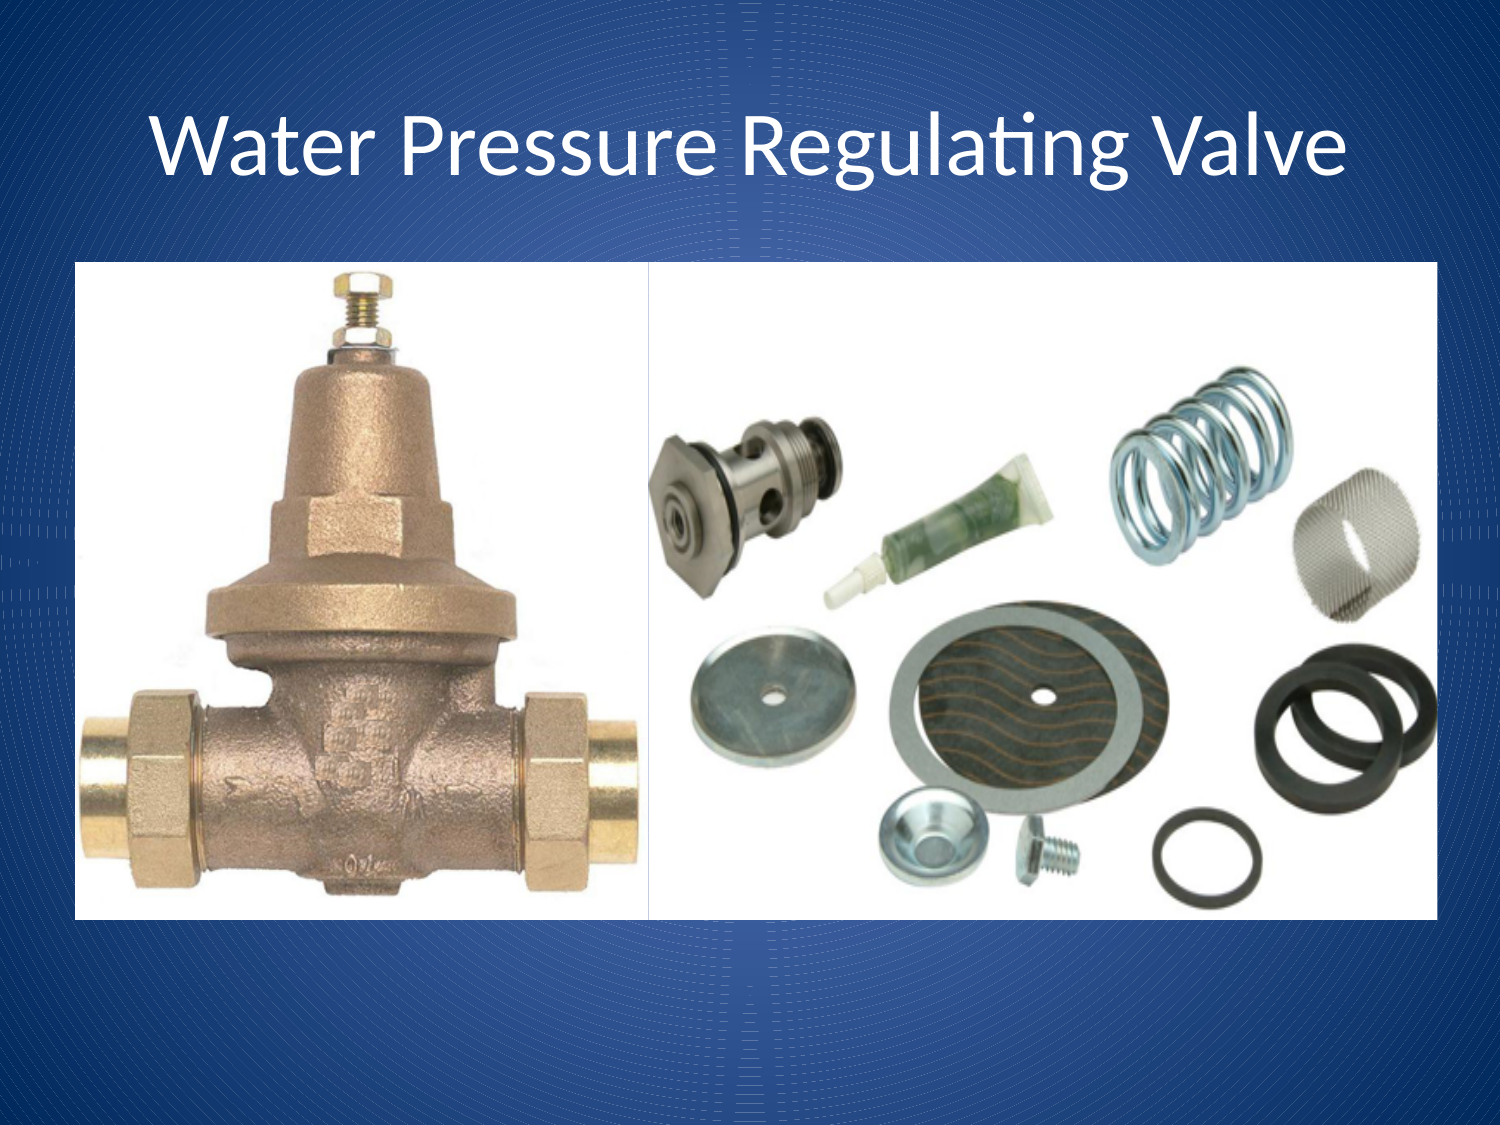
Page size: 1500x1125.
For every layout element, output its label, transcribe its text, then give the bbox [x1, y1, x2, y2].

title Water Pressure Regulating Valve [75, 45, 1425, 233]
picture [74, 262, 1438, 920]
